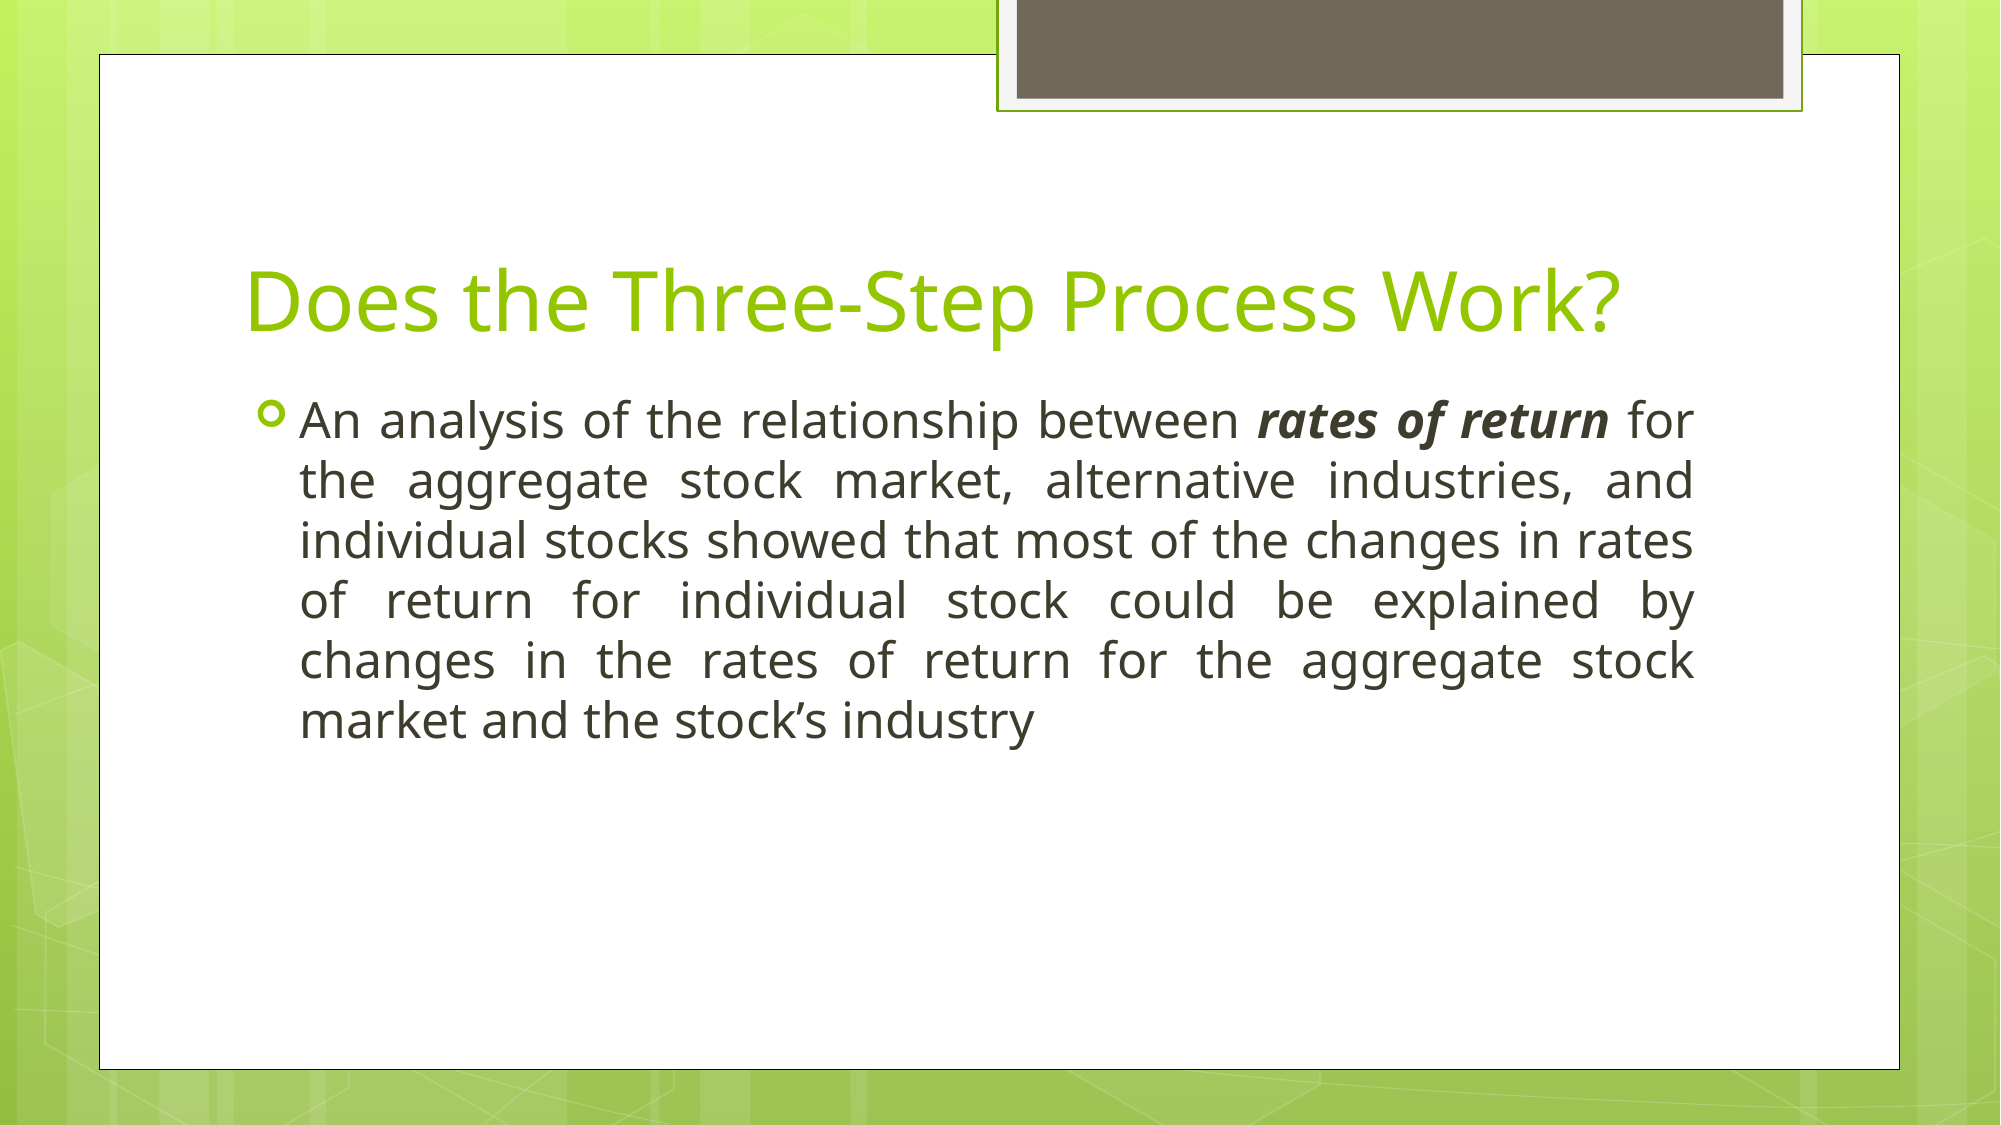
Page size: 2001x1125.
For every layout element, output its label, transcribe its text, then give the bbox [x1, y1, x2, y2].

title Does the Three-Step Process Work? [228, 168, 1765, 357]
list An analysis of the relationship between rates of return for the aggregate stock market, alternative industries, and individual stocks showed that most of the changes in rates of return for individual stock could be explained by changes in the rates of return for the aggregate stock market and the stock’s industry [228, 381, 1711, 957]
